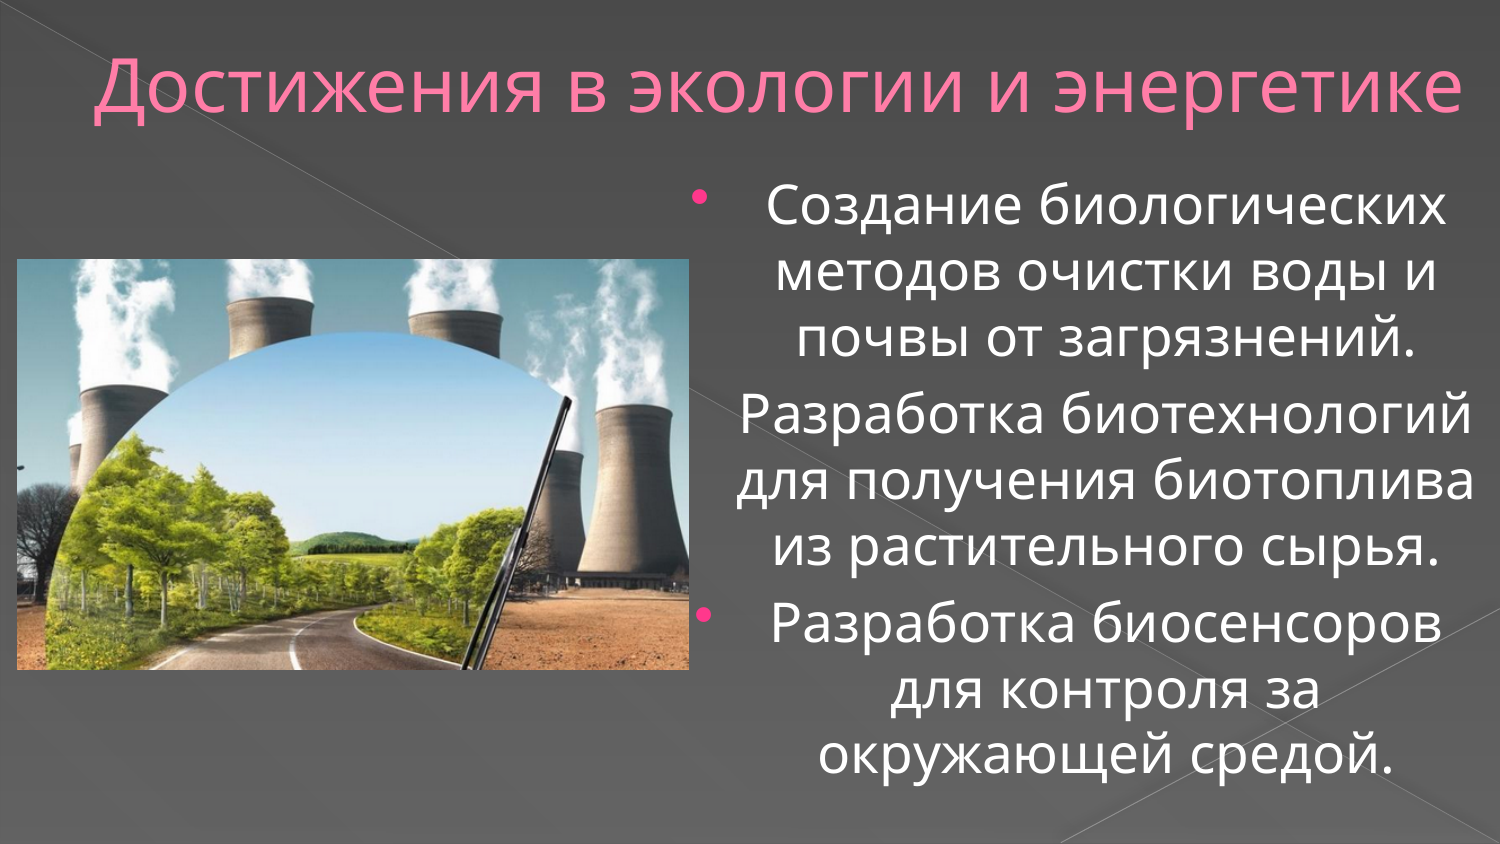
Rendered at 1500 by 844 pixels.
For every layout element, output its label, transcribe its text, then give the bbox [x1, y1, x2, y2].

list Создание биологических методов очистки воды и почвы от загрязнений. Разработка биотехнологий для получения биотоплива из растительного сырья. Разработка биосенсоров для контроля за окружающей средой. [643, 161, 1500, 844]
title Достижения в экологии и энергетике [0, 0, 1500, 169]
picture [17, 259, 690, 671]
